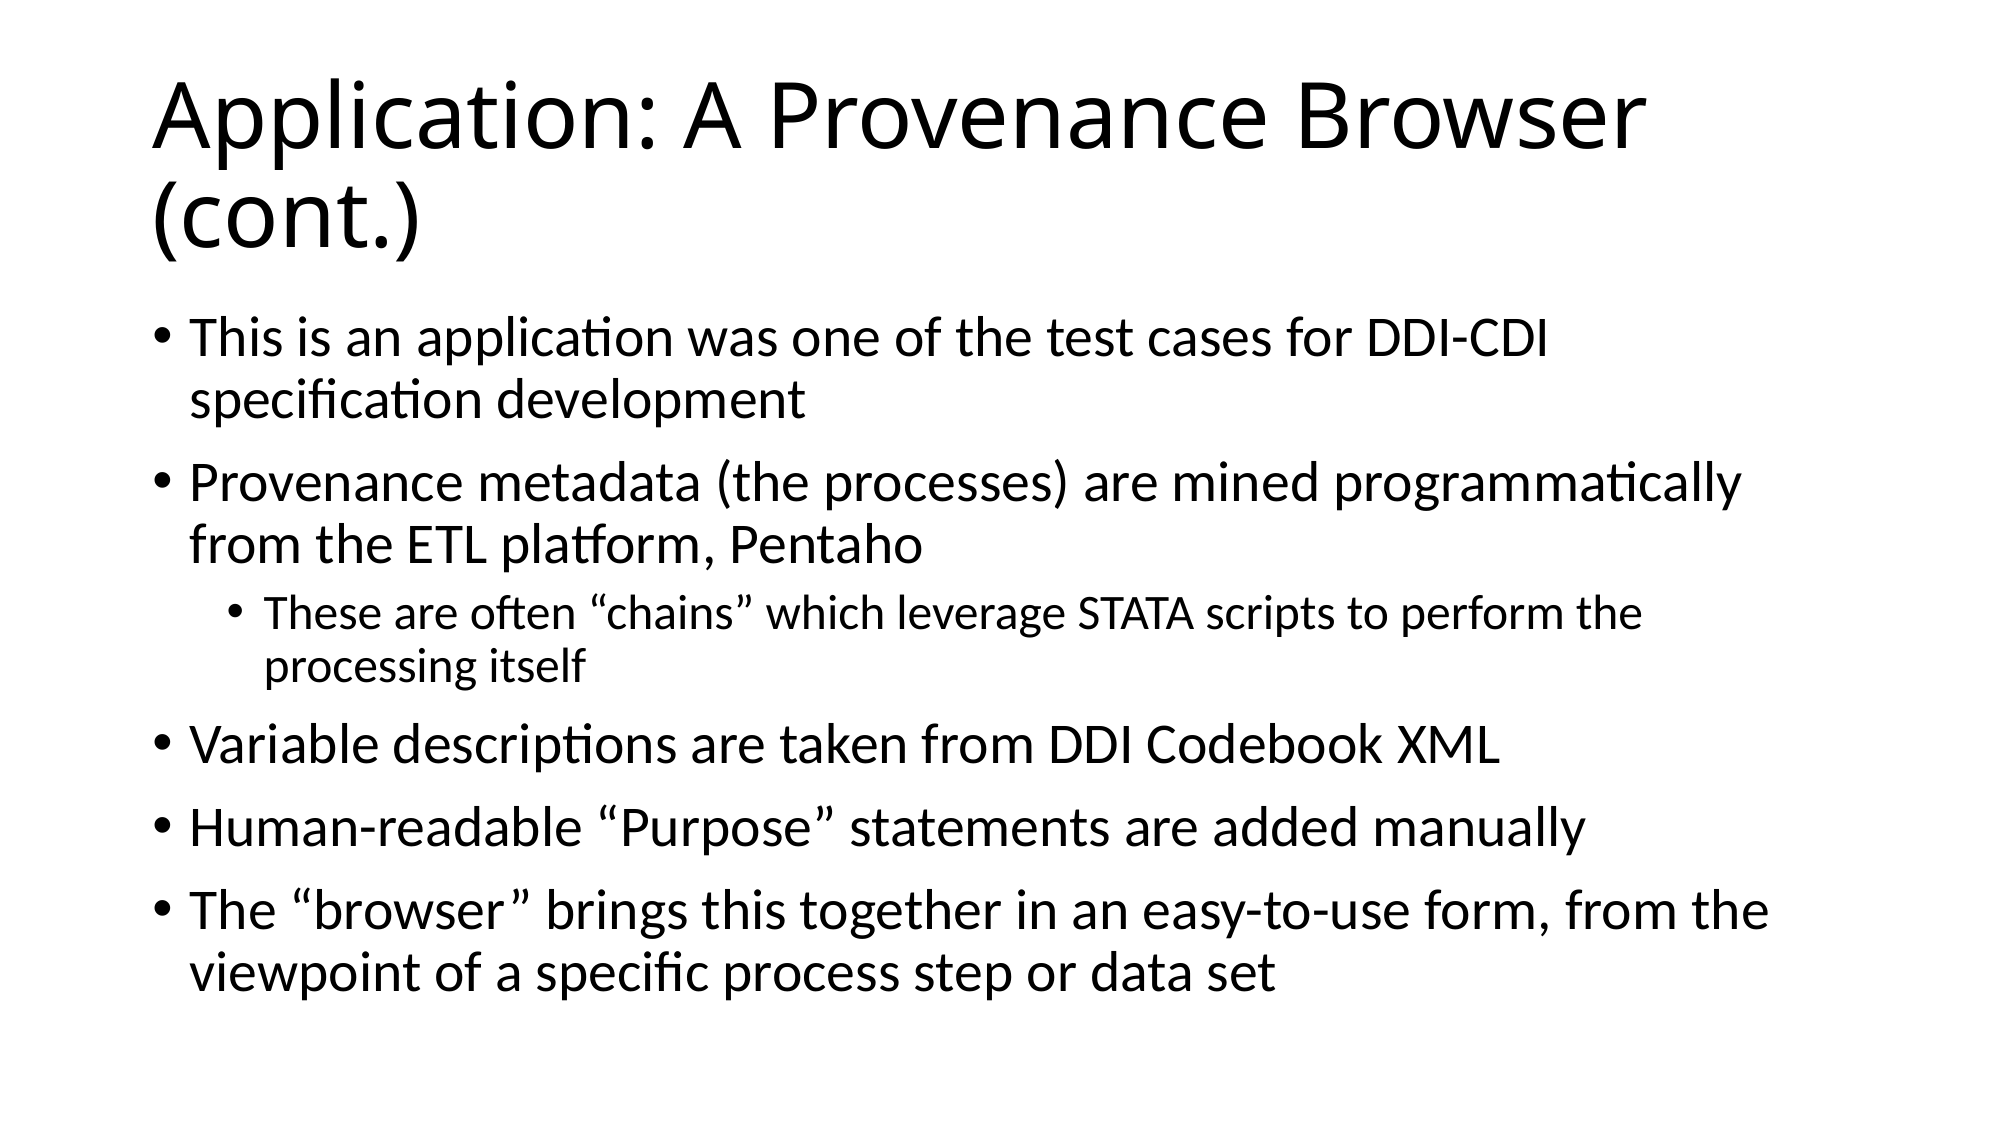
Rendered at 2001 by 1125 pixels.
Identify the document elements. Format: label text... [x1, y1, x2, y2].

title Application: A Provenance Browser (cont.) [137, 59, 1863, 278]
list This is an application was one of the test cases for DDI-CDI specification development Provenance metadata (the processes) are mined programmatically from the ETL platform, Pentaho These are often “chains” which leverage STATA scripts to perform the processing itself Variable descriptions are taken from DDI Codebook XML Human-readable “Purpose” statements are added manually The “browser” brings this together in an easy-to-use form, from the viewpoint of a specific process step or data set [137, 299, 1863, 1014]
